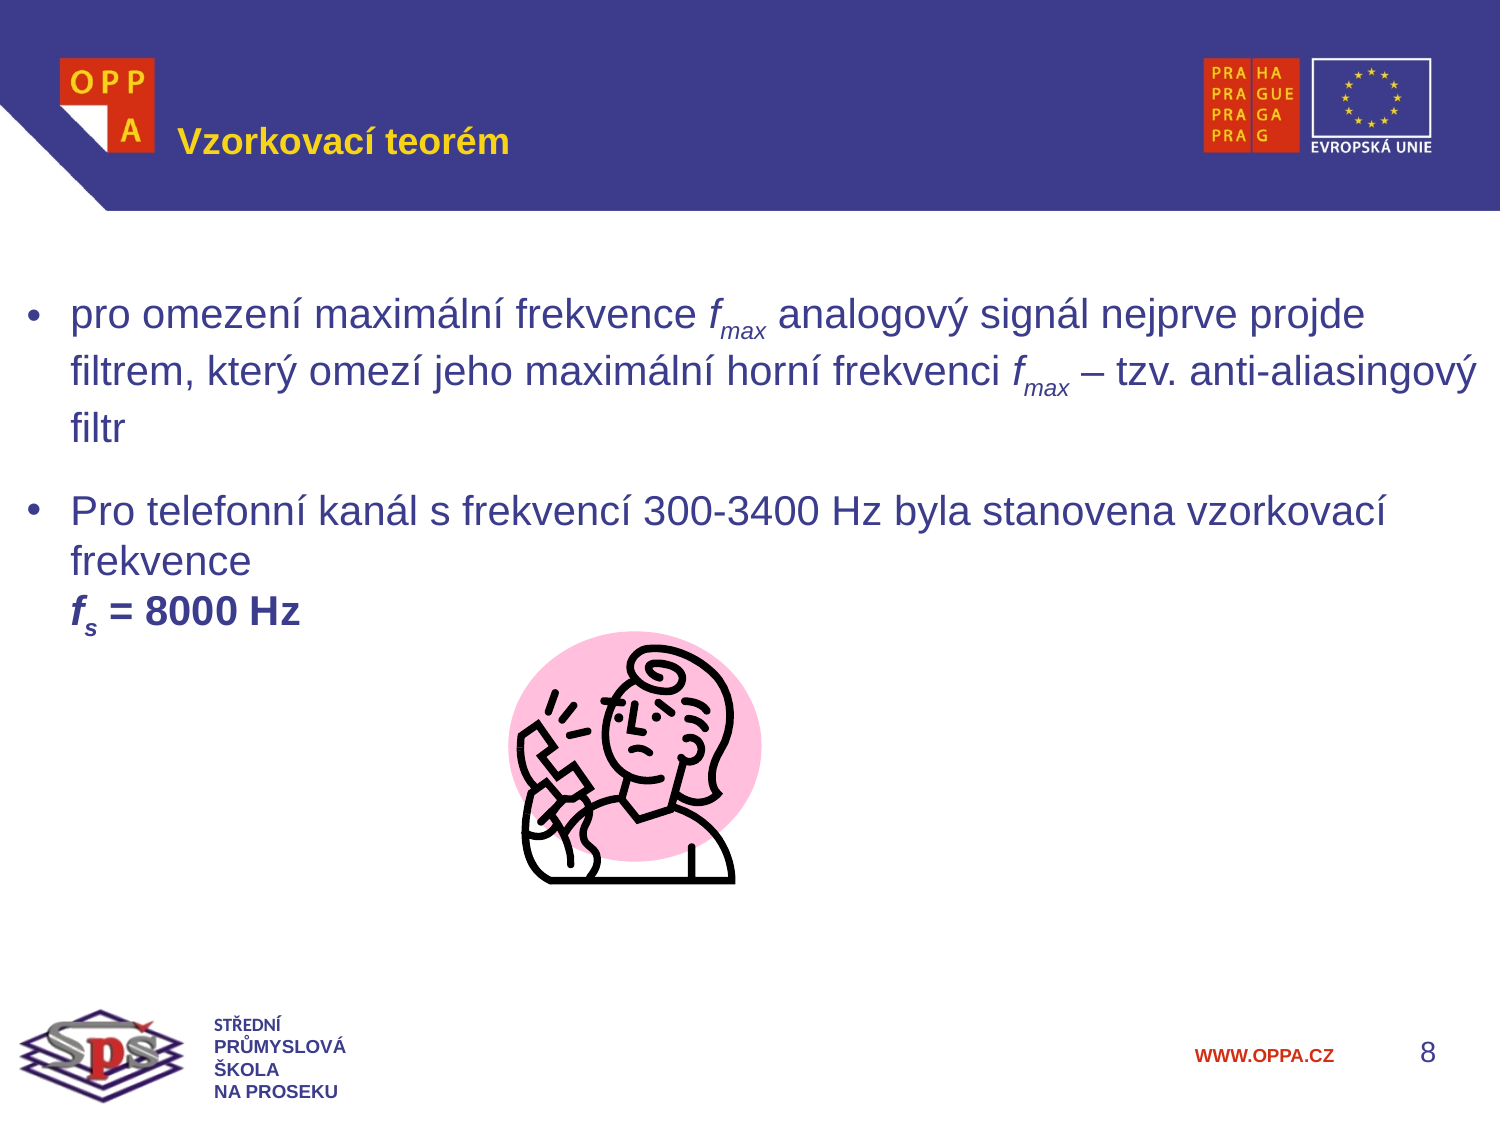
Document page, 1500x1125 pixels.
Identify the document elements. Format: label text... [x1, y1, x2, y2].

text_box pro omezení maximální frekvence fmax analogový signál nejprve projde filtrem, který omezí jeho maximální horní frekvenci fmax – tzv. anti-aliasingový filtr Pro telefonní kanál s frekvencí 300-3400 Hz byla stanovena vzorkovací frekvence fs = 8000 Hz [11, 279, 1495, 649]
slide_number 8 [1339, 1015, 1437, 1069]
picture [507, 631, 762, 886]
picture [0, 0, 1500, 211]
text_box STŘEDNÍ PRŮMYSLOVÁ ŠKOLA NA PROSEKU [199, 1004, 509, 1110]
picture [19, 1001, 186, 1107]
title Vzorkovací teorém [177, 38, 1171, 162]
